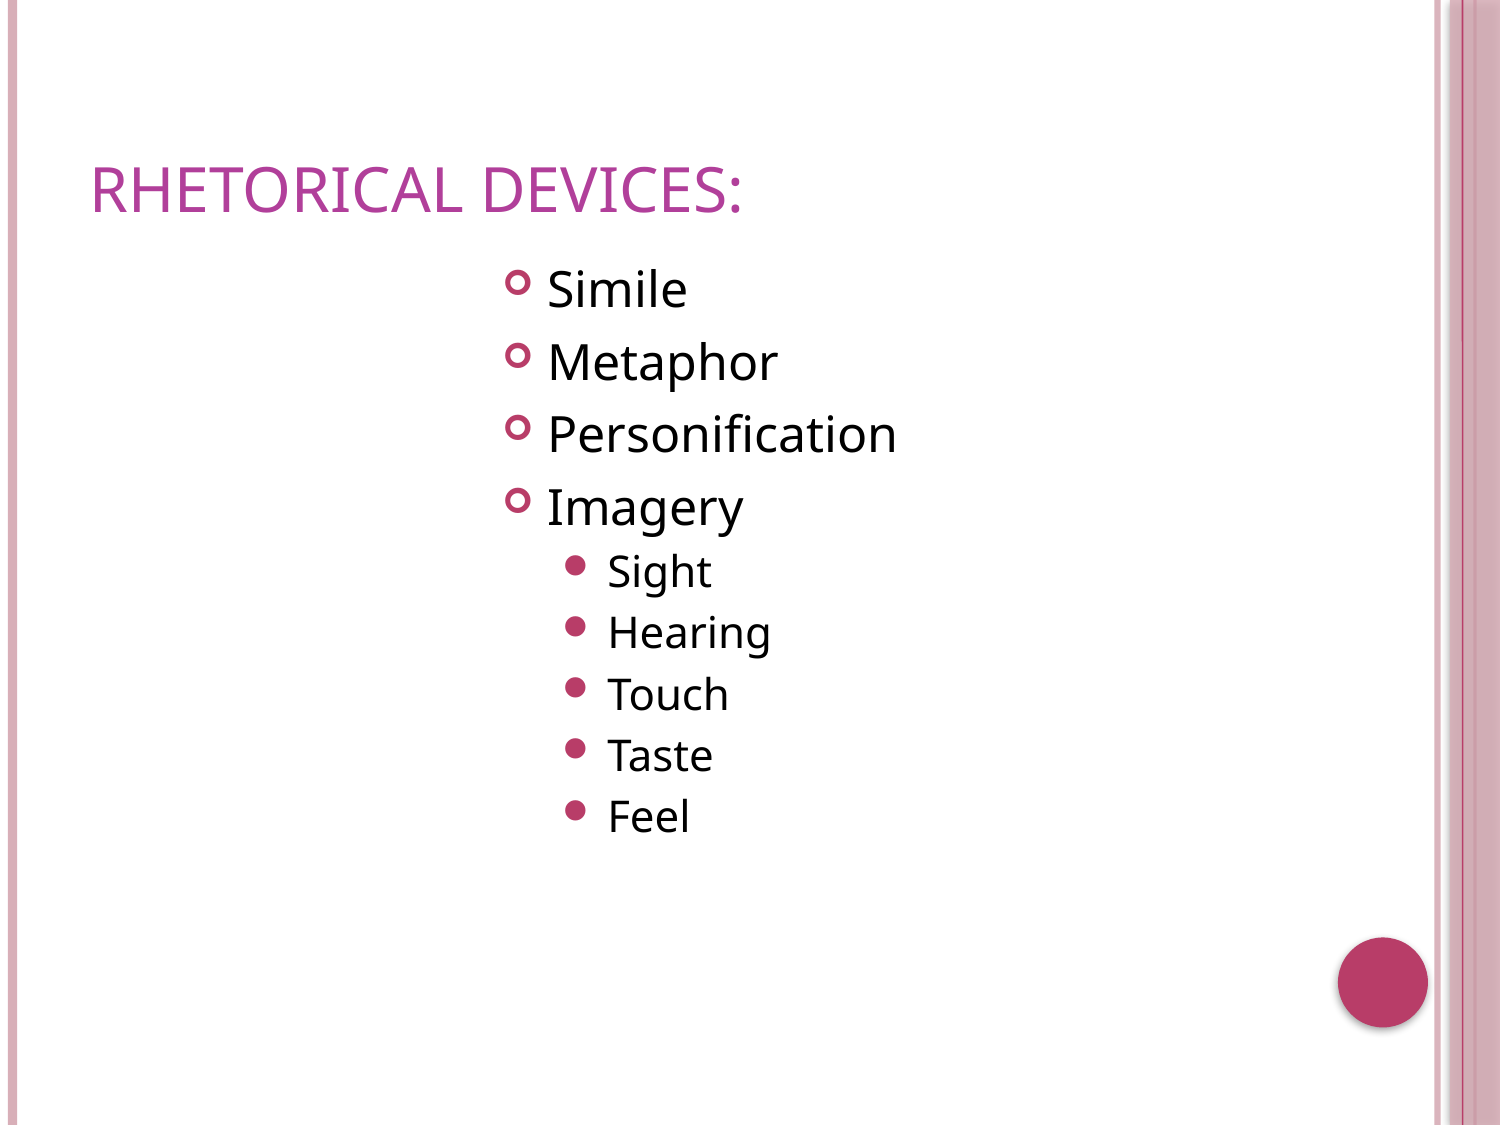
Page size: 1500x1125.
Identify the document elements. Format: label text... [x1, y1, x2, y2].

list Simile Metaphor Personification Imagery Sight Hearing Touch Taste Feel [487, 249, 1000, 1050]
title RHETORICAL DEVICES: [75, 45, 1300, 233]
